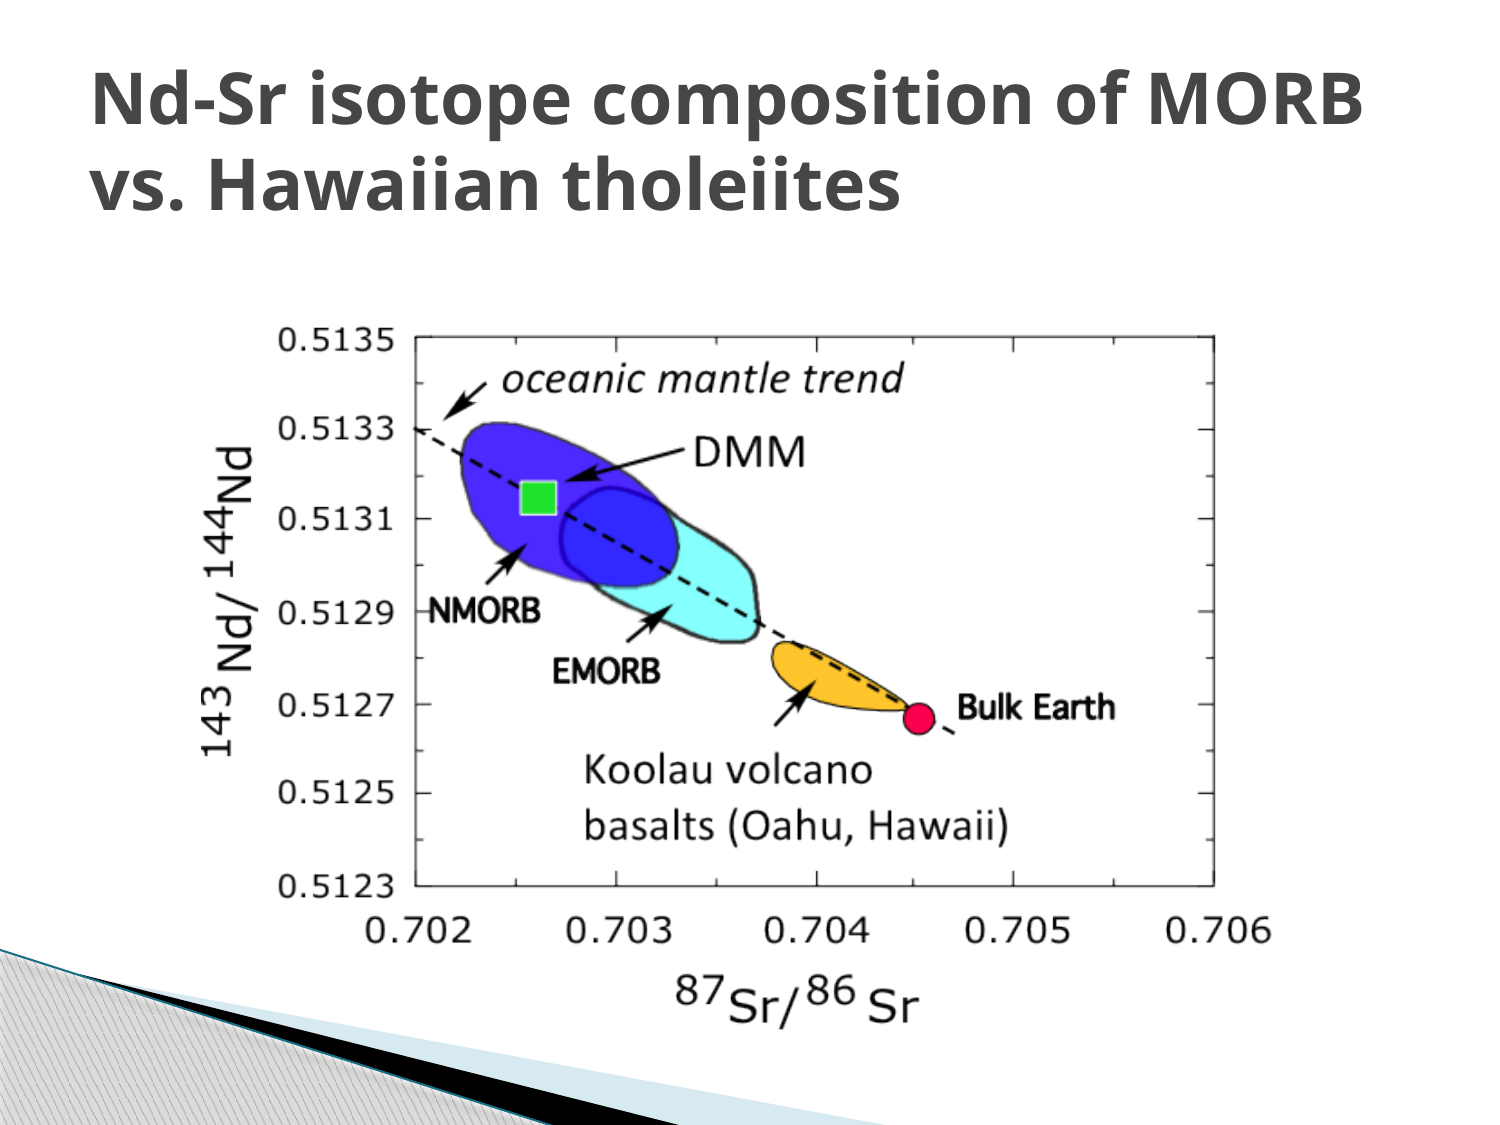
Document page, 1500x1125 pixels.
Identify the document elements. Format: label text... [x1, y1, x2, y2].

picture [201, 317, 1281, 1032]
title Nd-Sr isotope composition of MORB vs. Hawaiian tholeiites [75, 45, 1425, 233]
